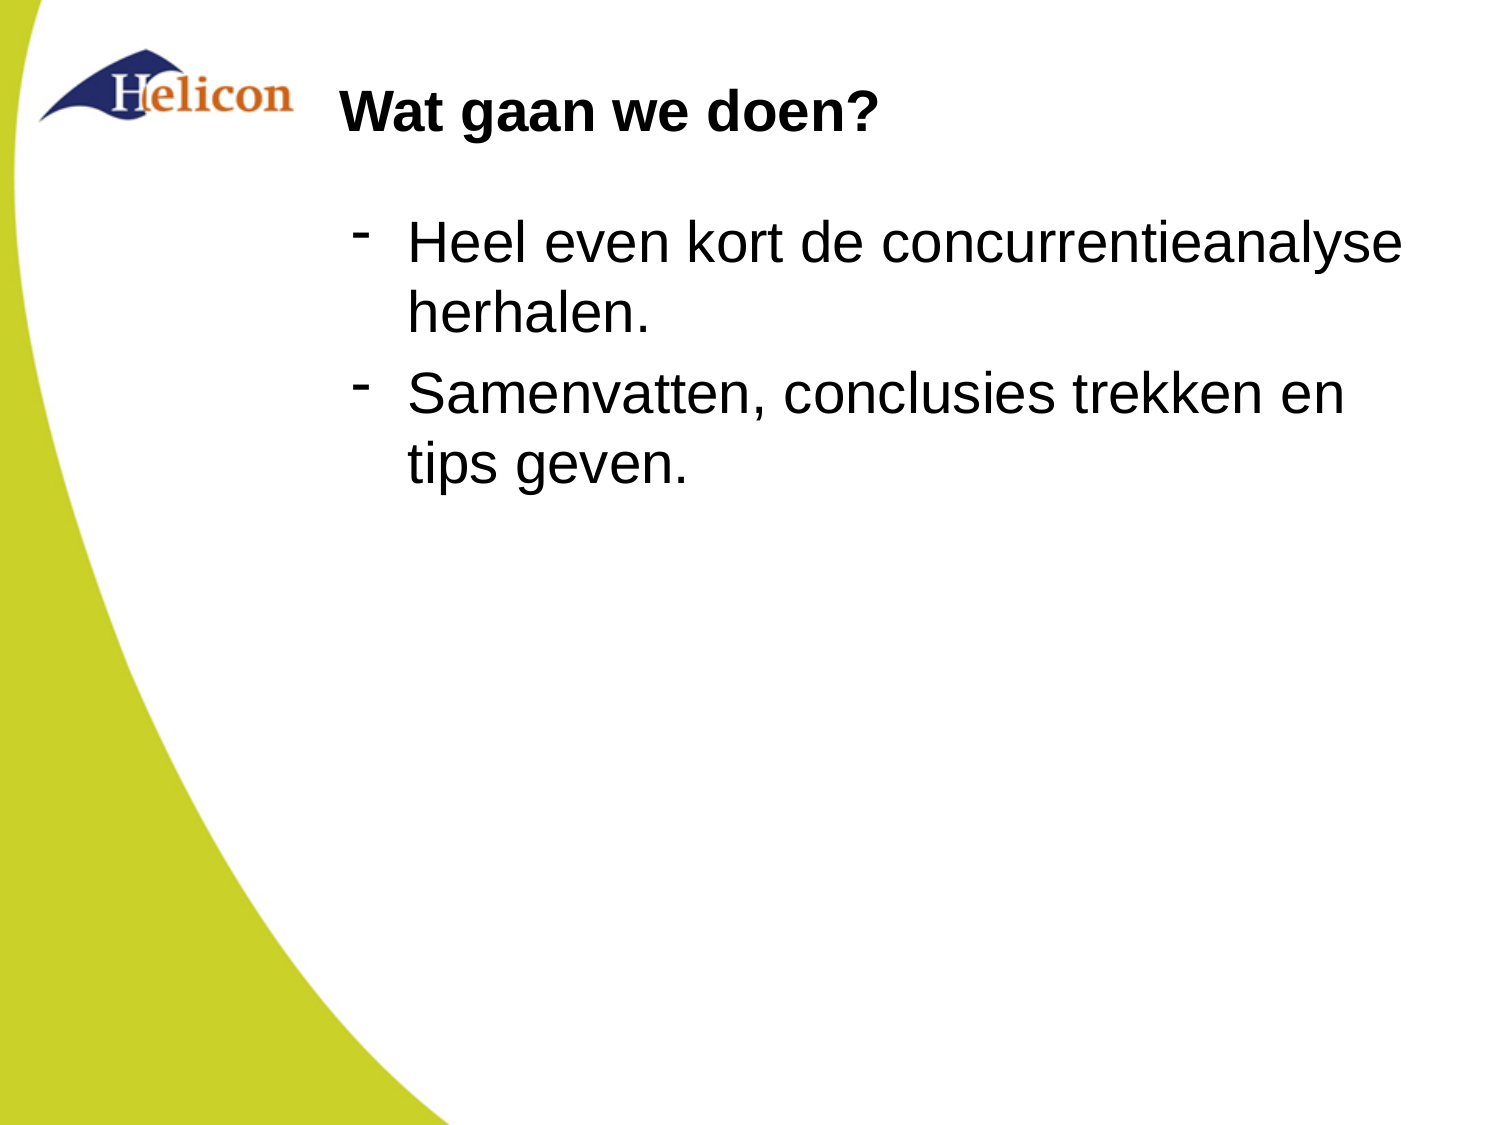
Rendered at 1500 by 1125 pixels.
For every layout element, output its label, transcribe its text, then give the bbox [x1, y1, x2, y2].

title Wat gaan we doen? [324, 54, 1415, 161]
picture [0, 0, 1500, 1125]
list Heel even kort de concurrentieanalyse herhalen. Samenvatten, conclusies trekken en tips geven. [336, 196, 1425, 1005]
